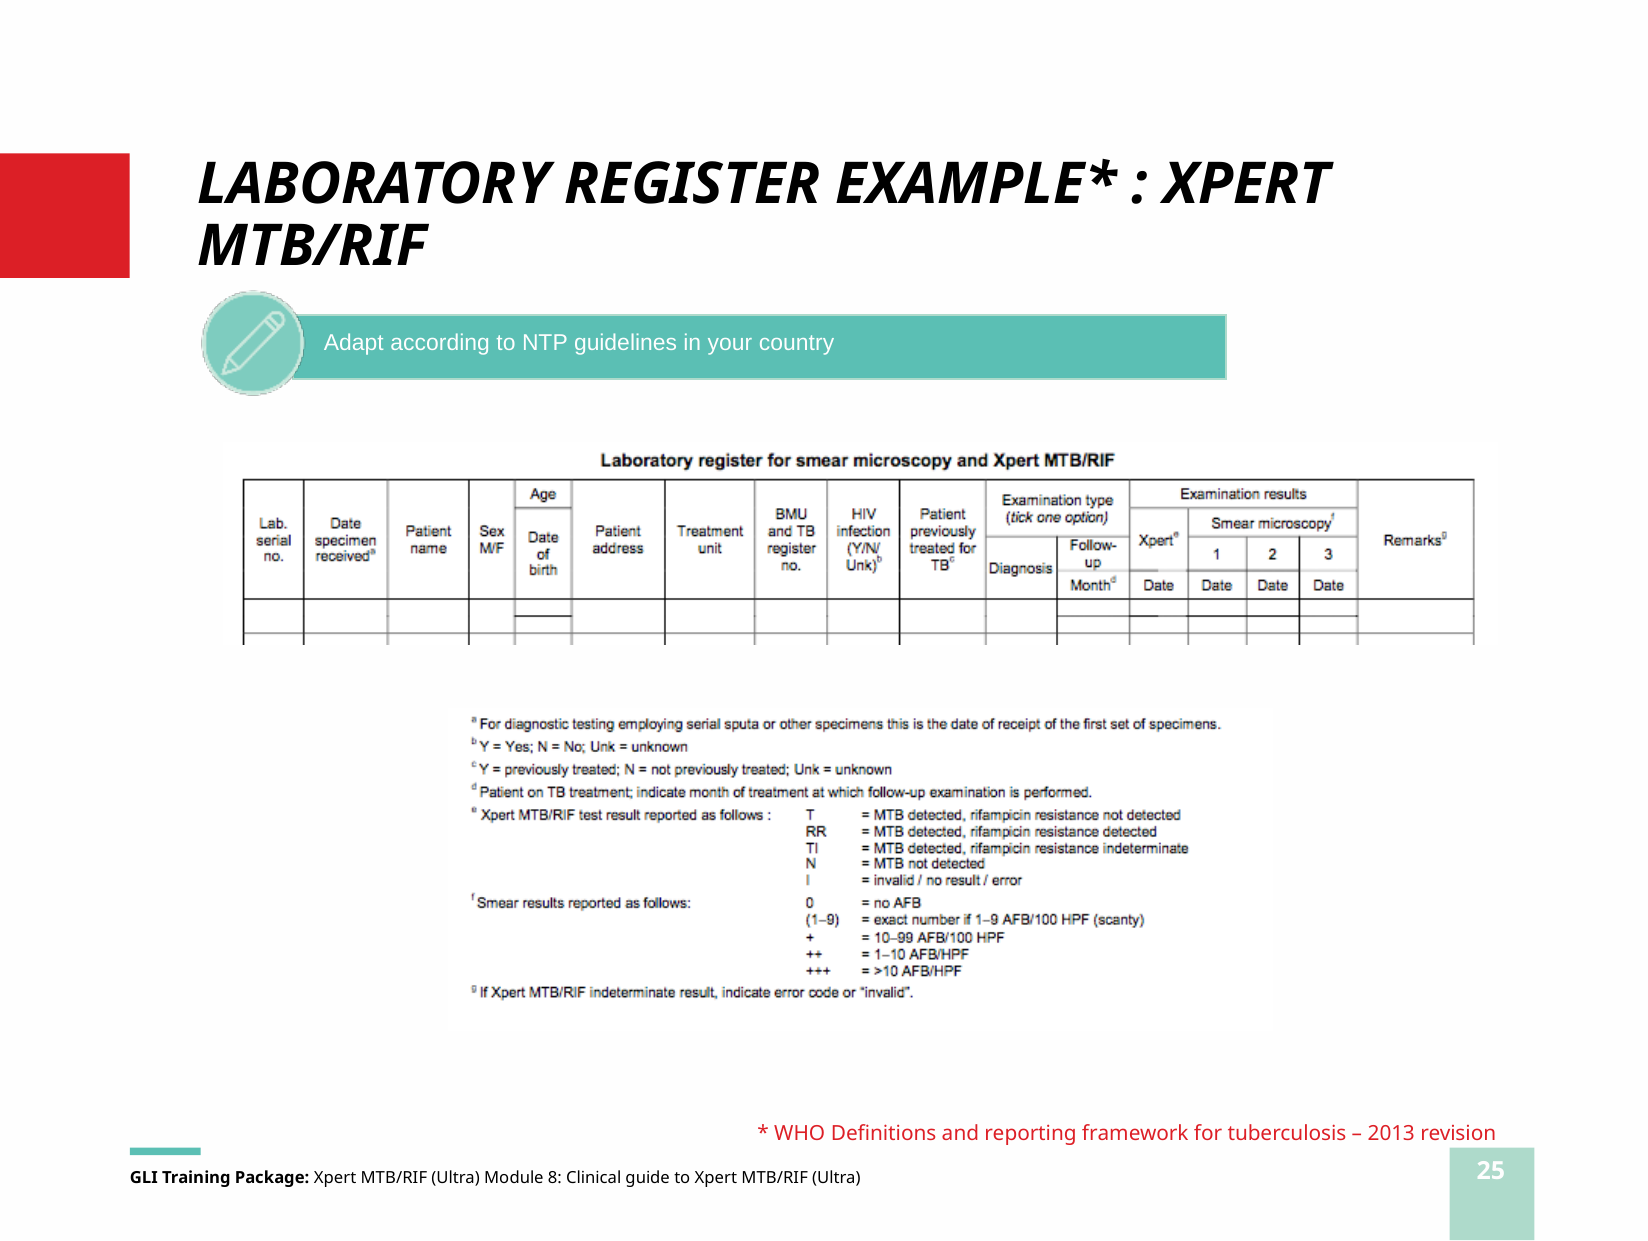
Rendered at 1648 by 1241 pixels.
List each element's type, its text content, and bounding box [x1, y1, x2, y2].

picture [223, 442, 1498, 645]
title LABORATORY REGISTER EXAMPLE* : XPERT MTB/RIF [197, 153, 1498, 278]
picture [448, 708, 1273, 1031]
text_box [197, 286, 1227, 399]
text_box * WHO Definitions and reporting framework for tuberculosis – 2013 revision [742, 1111, 1517, 1177]
